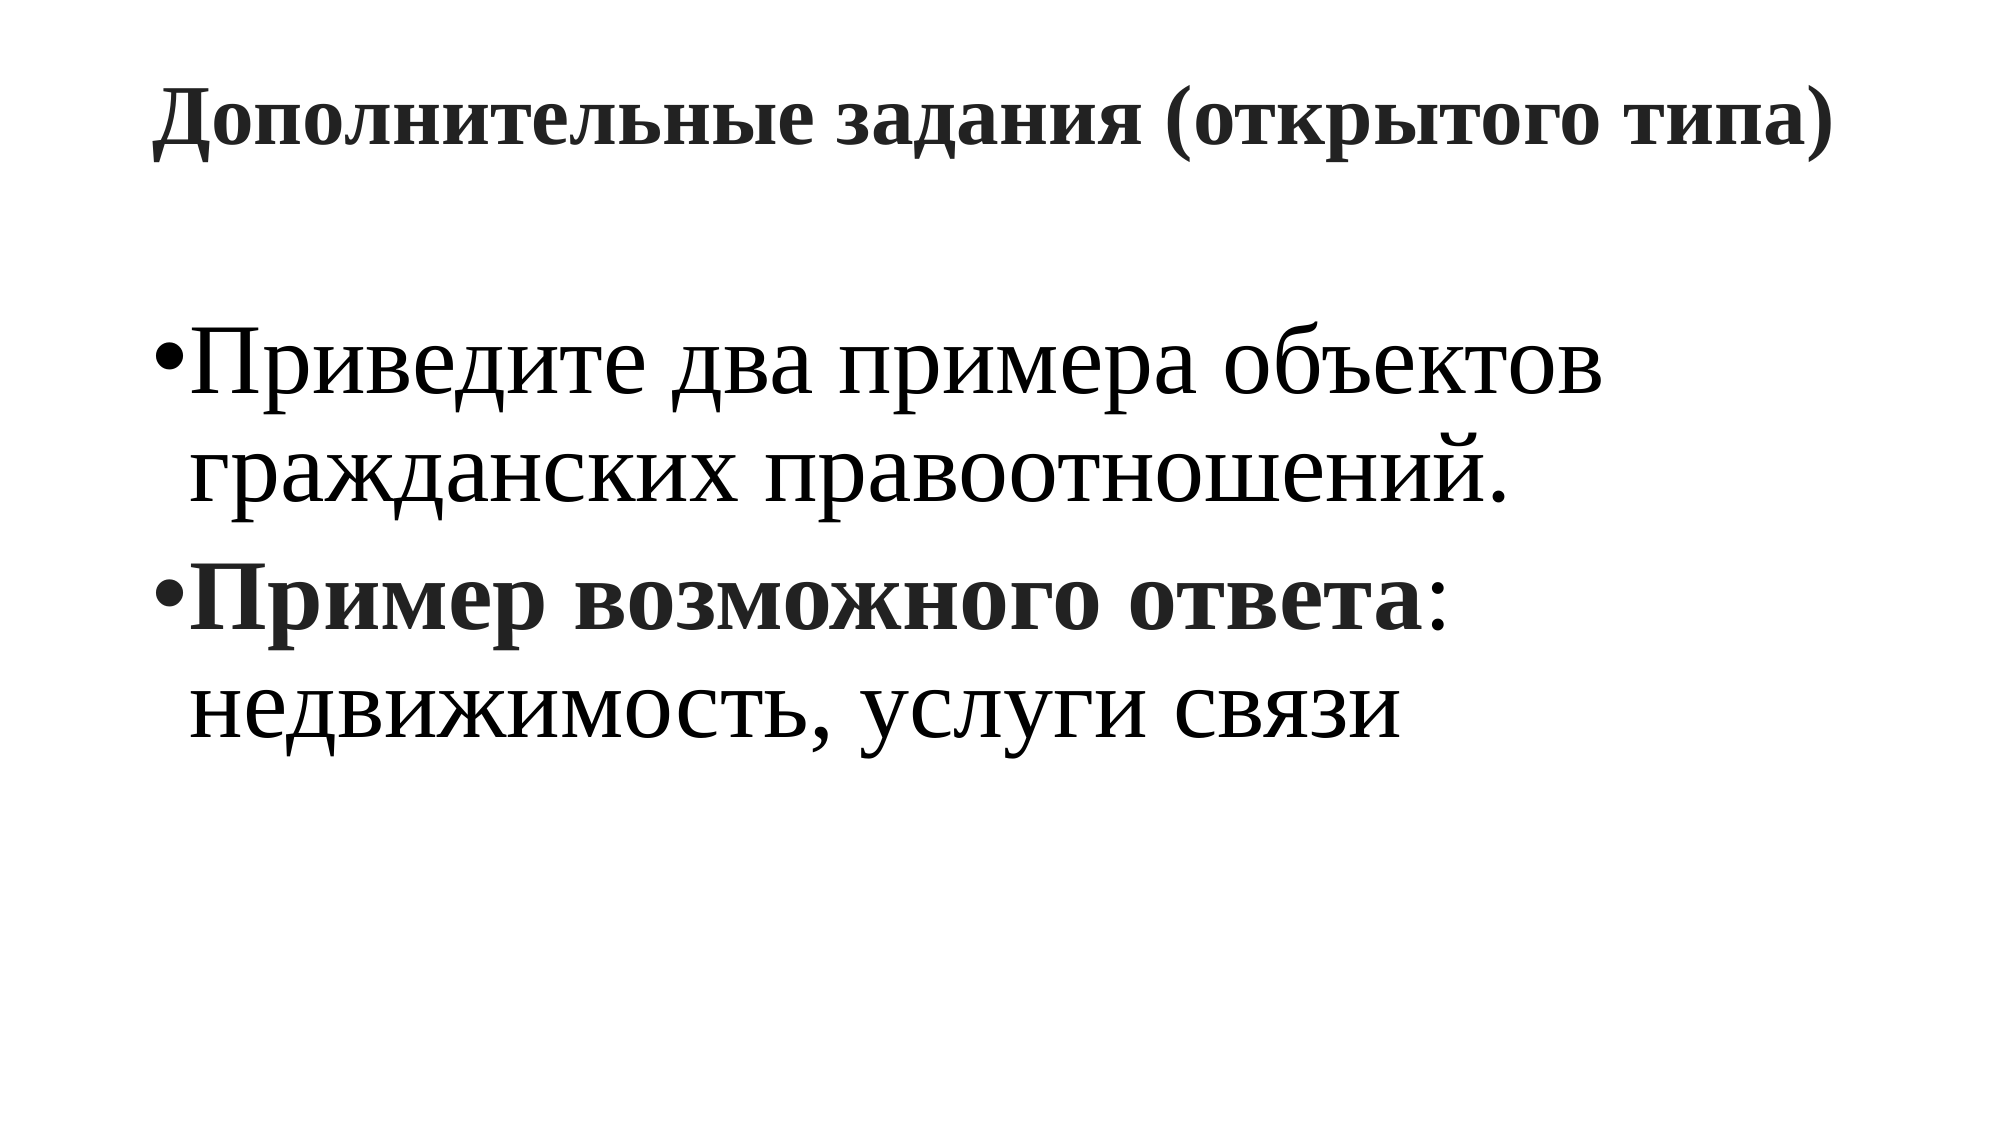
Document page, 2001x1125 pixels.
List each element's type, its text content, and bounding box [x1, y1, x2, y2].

list Приведите два примера объектов гражданских правоотношений. Пример возможного ответа: недвижимость, услуги связи [137, 299, 1863, 1014]
title Дополнительные задания (открытого типа) [137, 59, 1863, 278]
